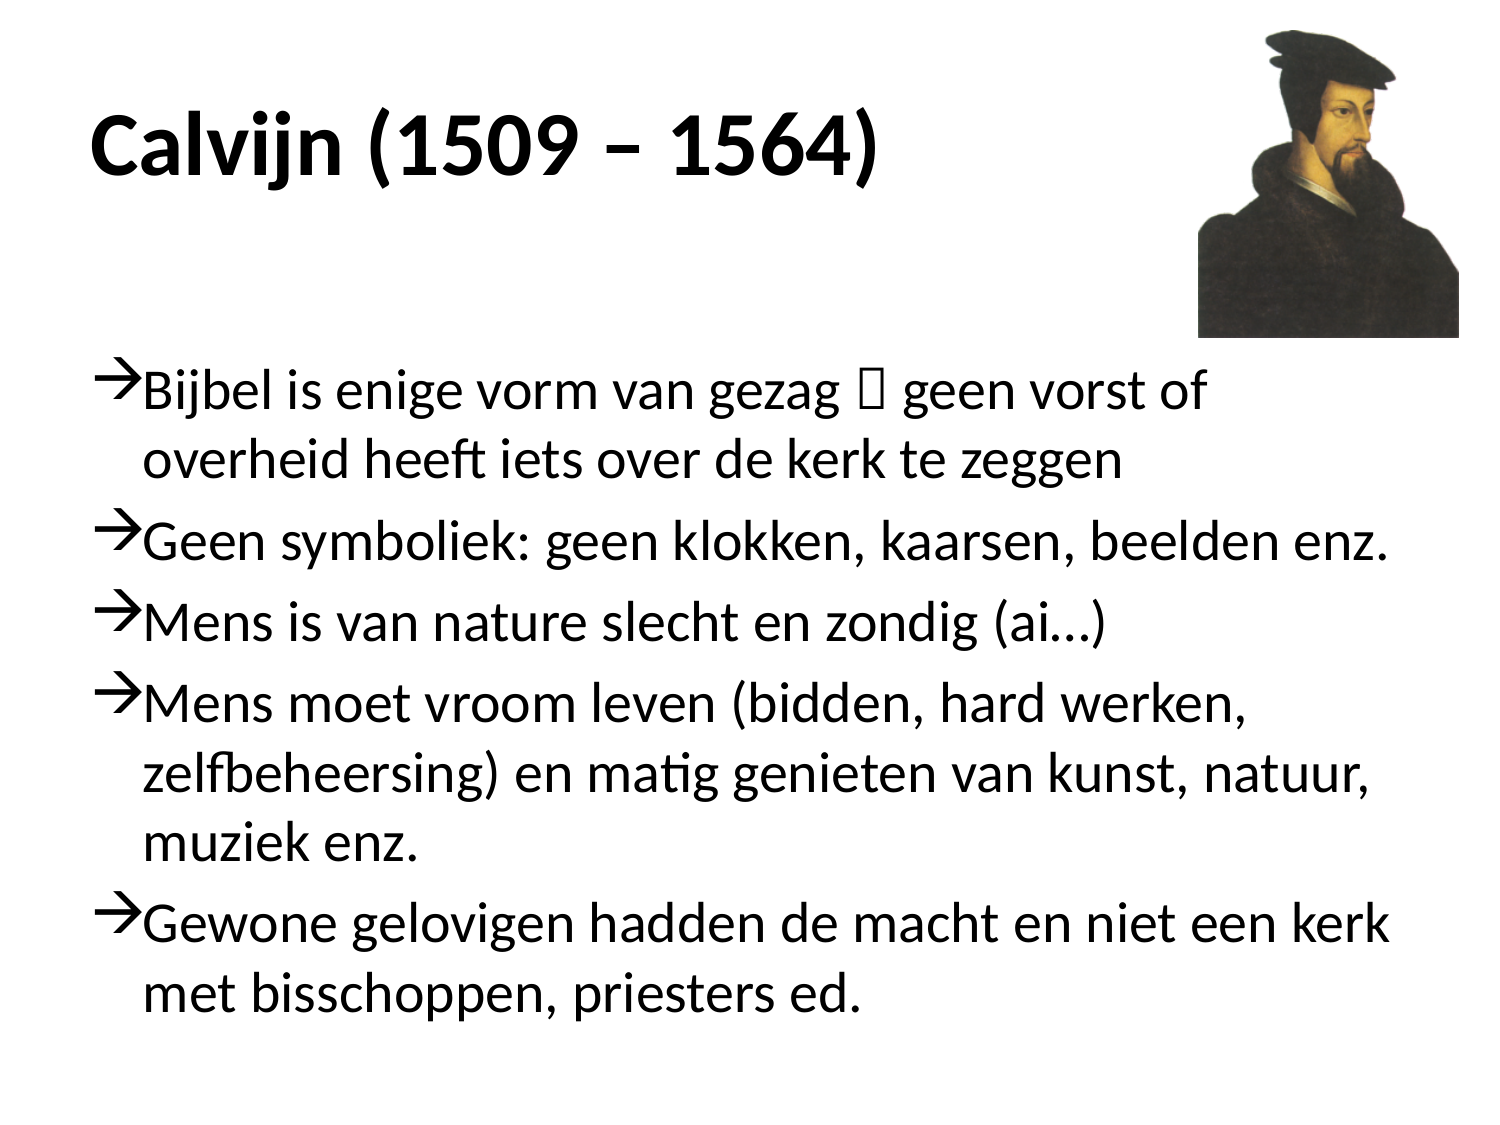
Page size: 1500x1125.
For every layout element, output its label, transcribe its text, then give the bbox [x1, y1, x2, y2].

list Bijbel is enige vorm van gezag  geen vorst of overheid heeft iets over de kerk te zeggen Geen symboliek: geen klokken, kaarsen, beelden enz. Mens is van nature slecht en zondig (ai…) Mens moet vroom leven (bidden, hard werken, zelfbeheersing) en matig genieten van kunst, natuur, muziek enz. Gewone gelovigen hadden de macht en niet een kerk met bisschoppen, priesters ed. [75, 262, 1425, 1094]
title Calvijn (1509 – 1564) [75, 45, 1193, 233]
picture [1198, 30, 1459, 339]
